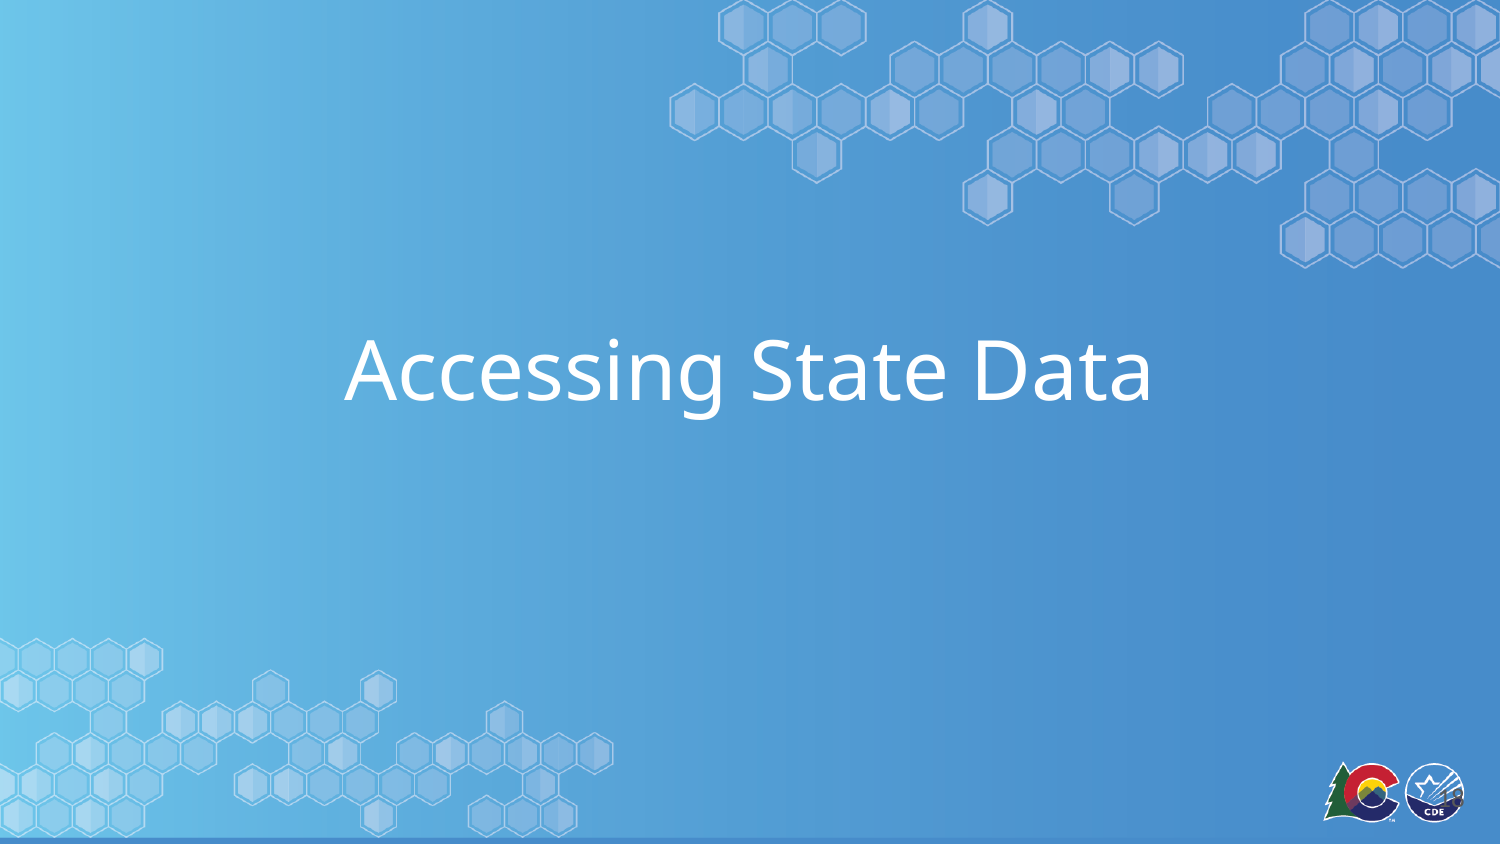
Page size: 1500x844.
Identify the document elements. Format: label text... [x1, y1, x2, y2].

title Accessing State Data [51, 301, 1449, 553]
picture [0, 0, 1500, 844]
slide_number 18 [1389, 764, 1480, 830]
